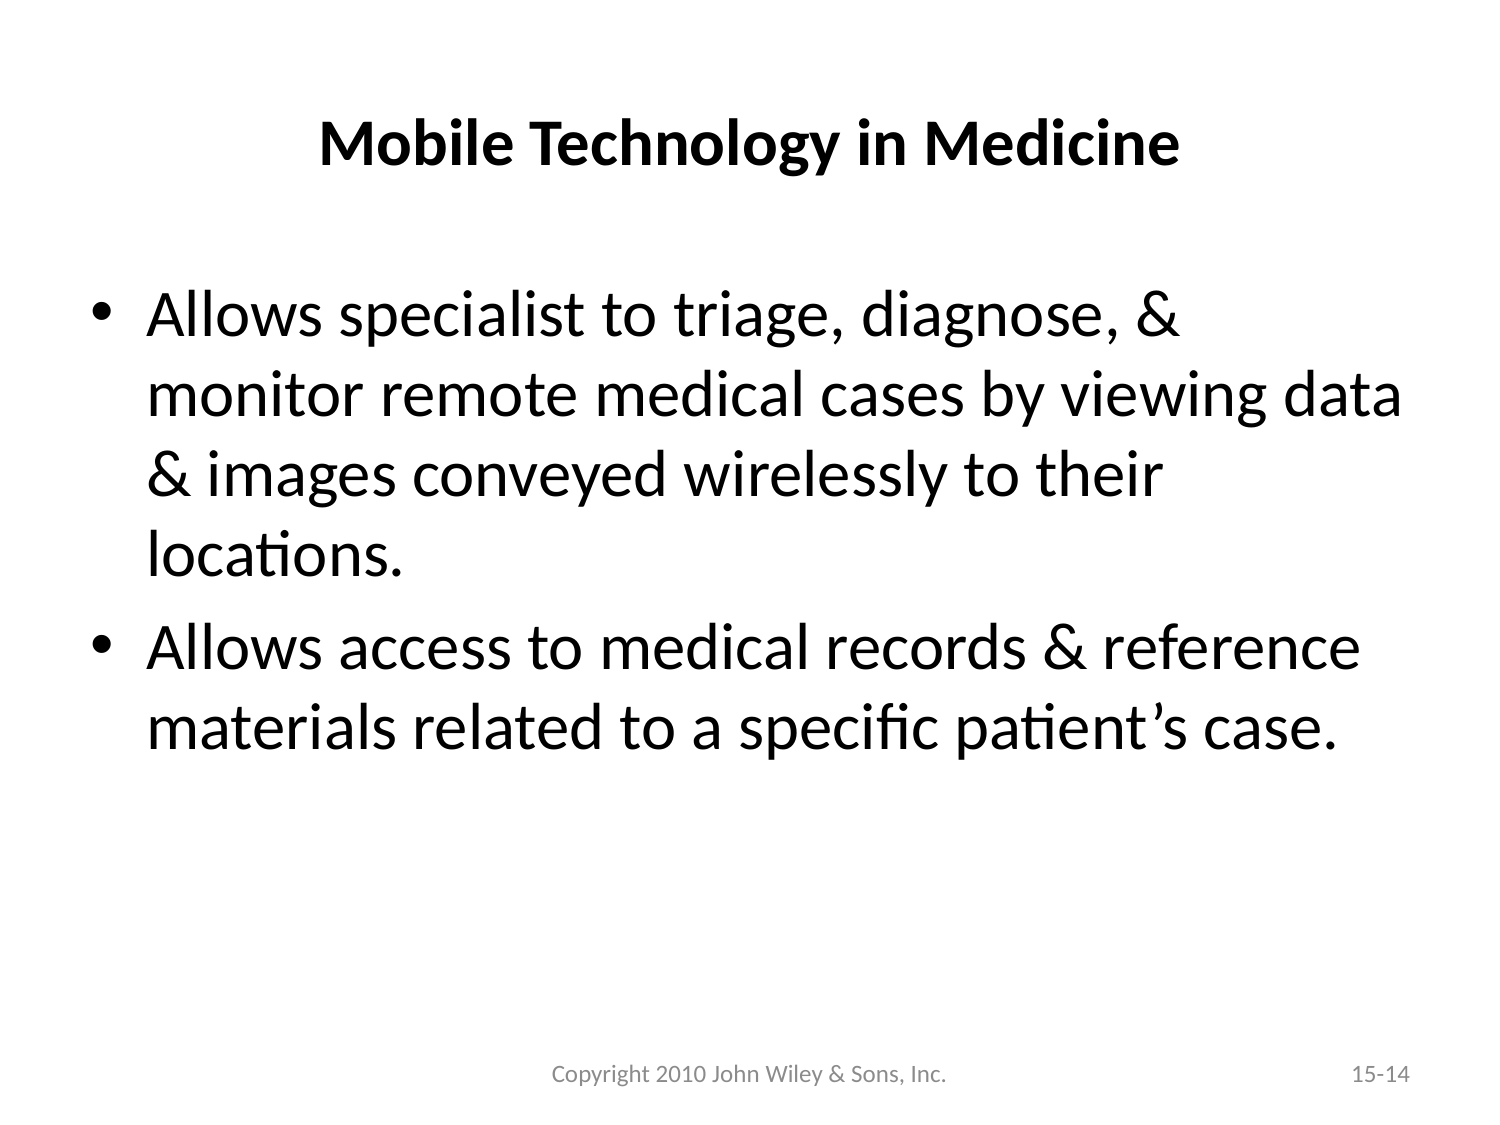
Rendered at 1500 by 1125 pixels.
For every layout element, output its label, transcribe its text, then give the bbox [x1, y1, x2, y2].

slide_number 15-14 [1074, 1042, 1425, 1103]
footer Copyright 2010 John Wiley & Sons, Inc. [512, 1042, 988, 1103]
list Allows specialist to triage, diagnose, & monitor remote medical cases by viewing data & images conveyed wirelessly to their locations. Allows access to medical records & reference materials related to a specific patient’s case. [75, 262, 1425, 1005]
title Mobile Technology in Medicine [75, 45, 1425, 233]
